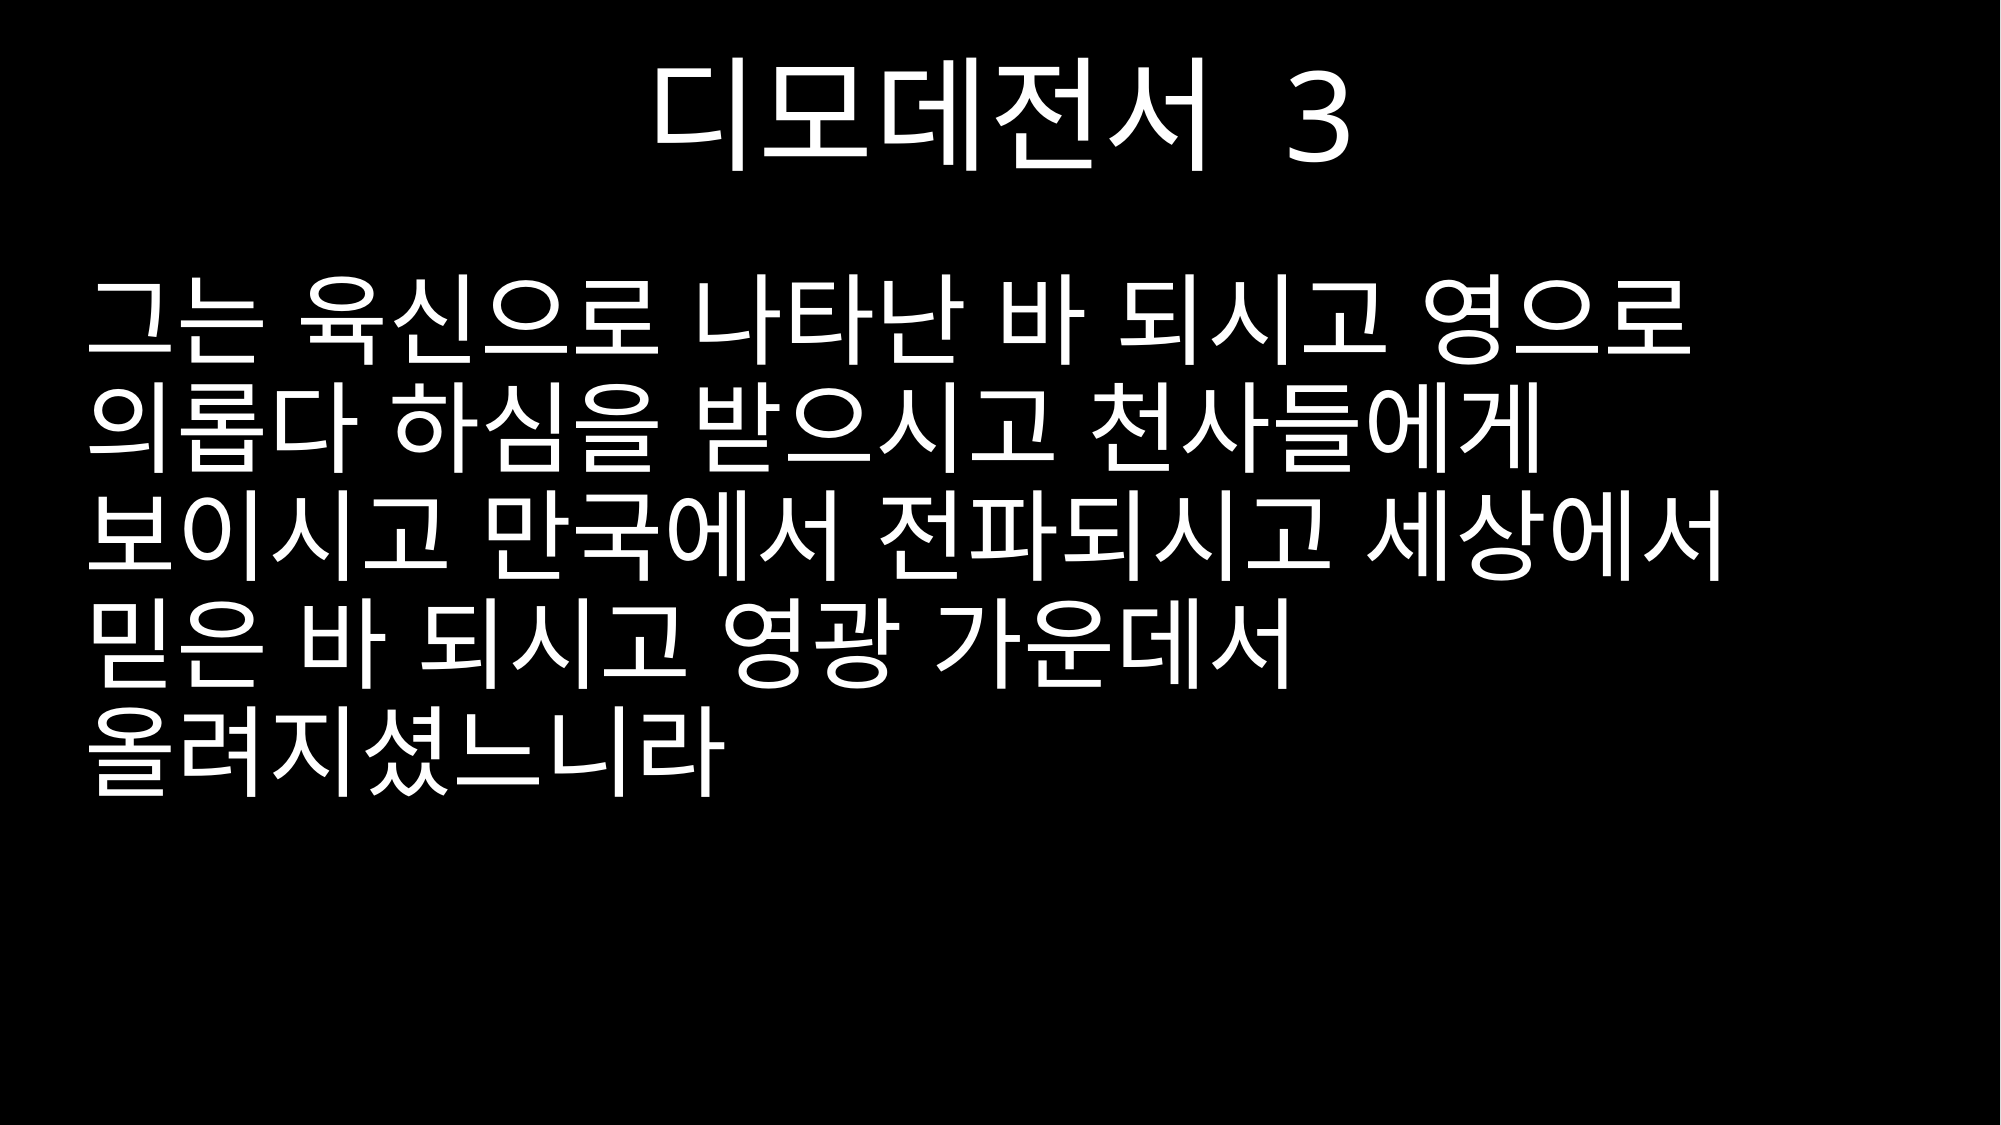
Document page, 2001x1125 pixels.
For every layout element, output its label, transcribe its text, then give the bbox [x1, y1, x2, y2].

picture [0, 0, 2001, 1125]
footer 디모데전서 3 [0, 32, 2000, 192]
list 그는 육신으로 나타난 바 되시고 영으로 의롭다 하심을 받으시고 천사들에게 보이시고 만국에서 전파되시고 세상에서 믿은 바 되시고 영광 가운데서 올려지셨느니라 [69, 263, 1953, 423]
